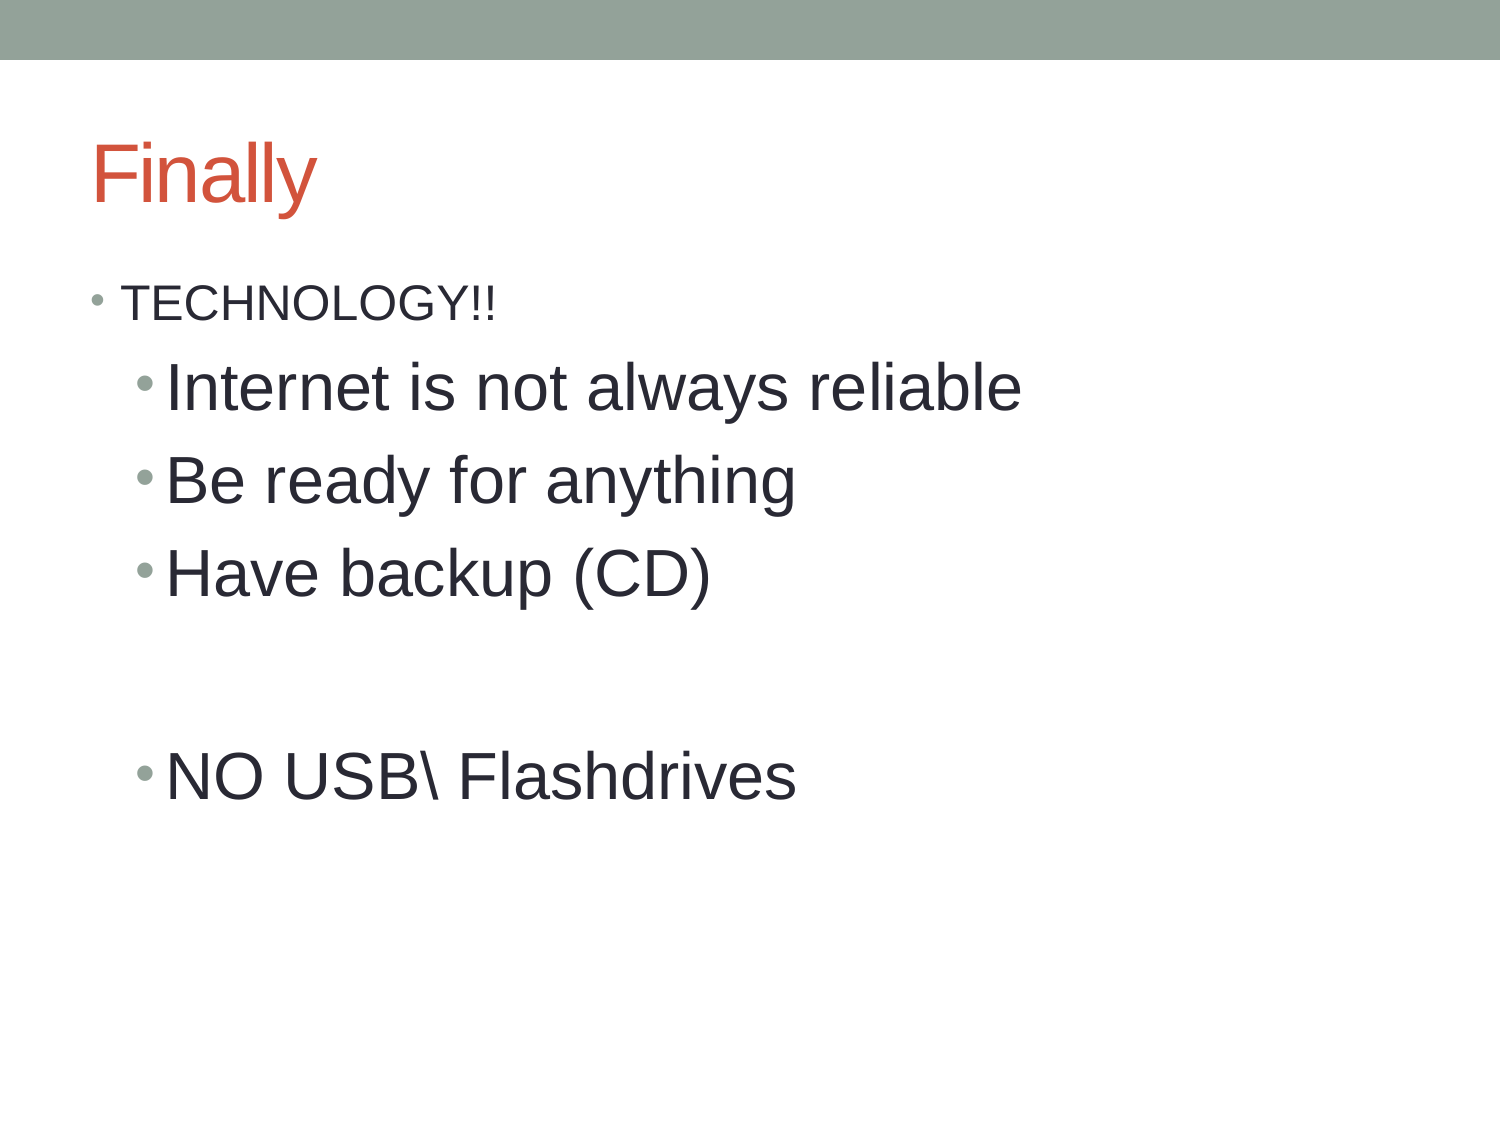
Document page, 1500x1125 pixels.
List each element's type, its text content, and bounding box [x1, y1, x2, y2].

title Finally [75, 87, 1425, 250]
list TECHNOLOGY!! Internet is not always reliable Be ready for anything Have backup (CD) NO USB\ Flashdrives [75, 262, 1425, 1063]
